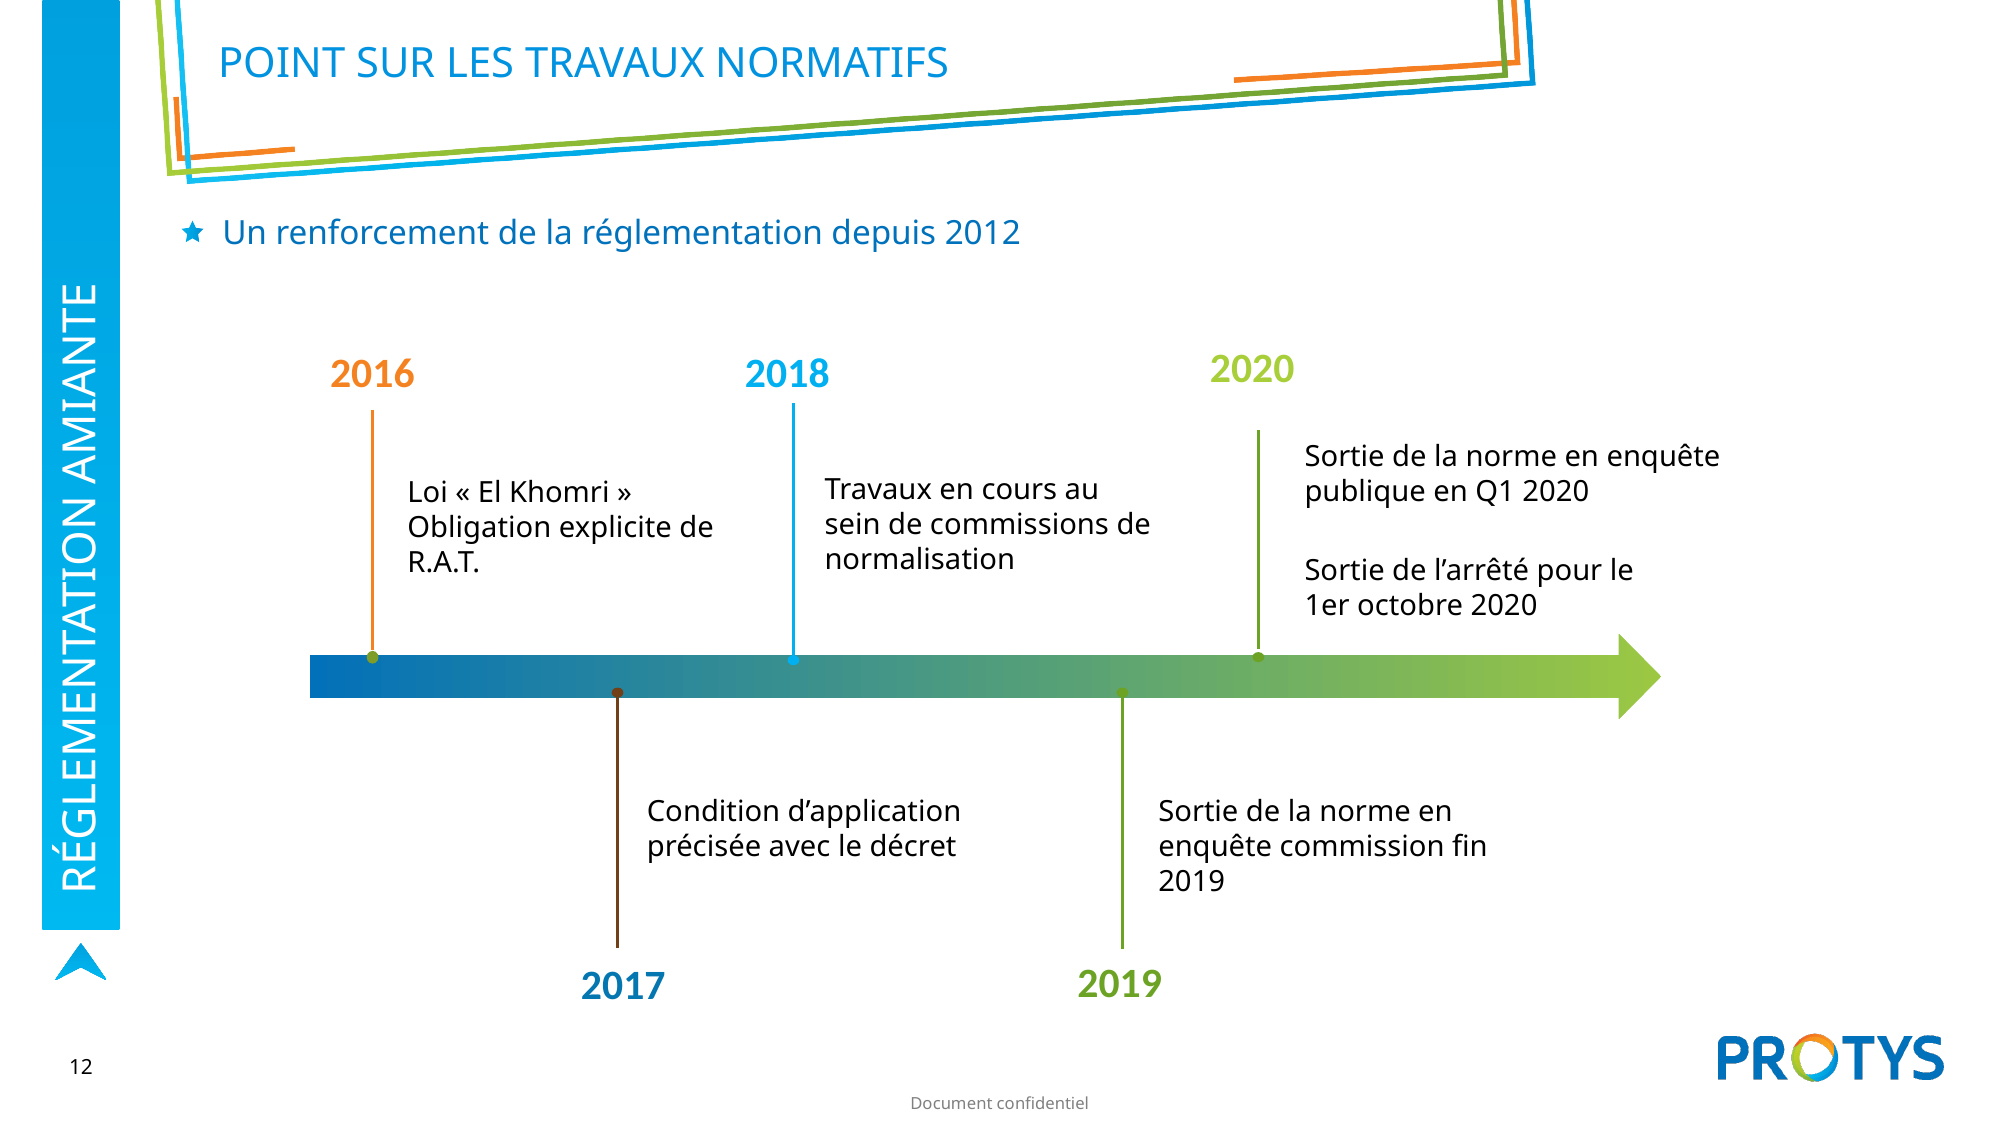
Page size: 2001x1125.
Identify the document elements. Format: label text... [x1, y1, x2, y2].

picture [1715, 1032, 1945, 1083]
picture [1489, 0, 1529, 83]
text_box Loi « El Khomri » Obligation explicite de R.A.T. [392, 466, 729, 586]
text_box Condition d’application précisée avec le décret [682, 785, 995, 870]
slide_number 12 [42, 1055, 120, 1078]
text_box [1062, 687, 1183, 1015]
text_box Sortie de la norme en enquête publique en Q1 2020 [1311, 430, 1796, 515]
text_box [729, 338, 846, 666]
title Point sur les travaux normatifs [218, 0, 1489, 129]
picture [135, 0, 1553, 187]
text_box [308, 631, 1663, 722]
picture [178, 217, 207, 246]
text_box 2016 [315, 338, 430, 404]
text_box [366, 409, 379, 664]
text_box Travaux en cours au sein de commissions de normalisation [846, 462, 1173, 583]
text_box [1251, 651, 1266, 664]
text_box Sortie de l’arrêté pour le 1er octobre 2020 [1311, 544, 1657, 629]
text_box Sortie de la norme en enquête commission fin 2019 [1183, 785, 1557, 905]
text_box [1194, 333, 1311, 650]
list Un renforcement de la réglementation depuis 2012 [178, 215, 1904, 252]
list RÉGLEMENTATION AMIANTE [55, 269, 106, 895]
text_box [565, 687, 682, 1017]
